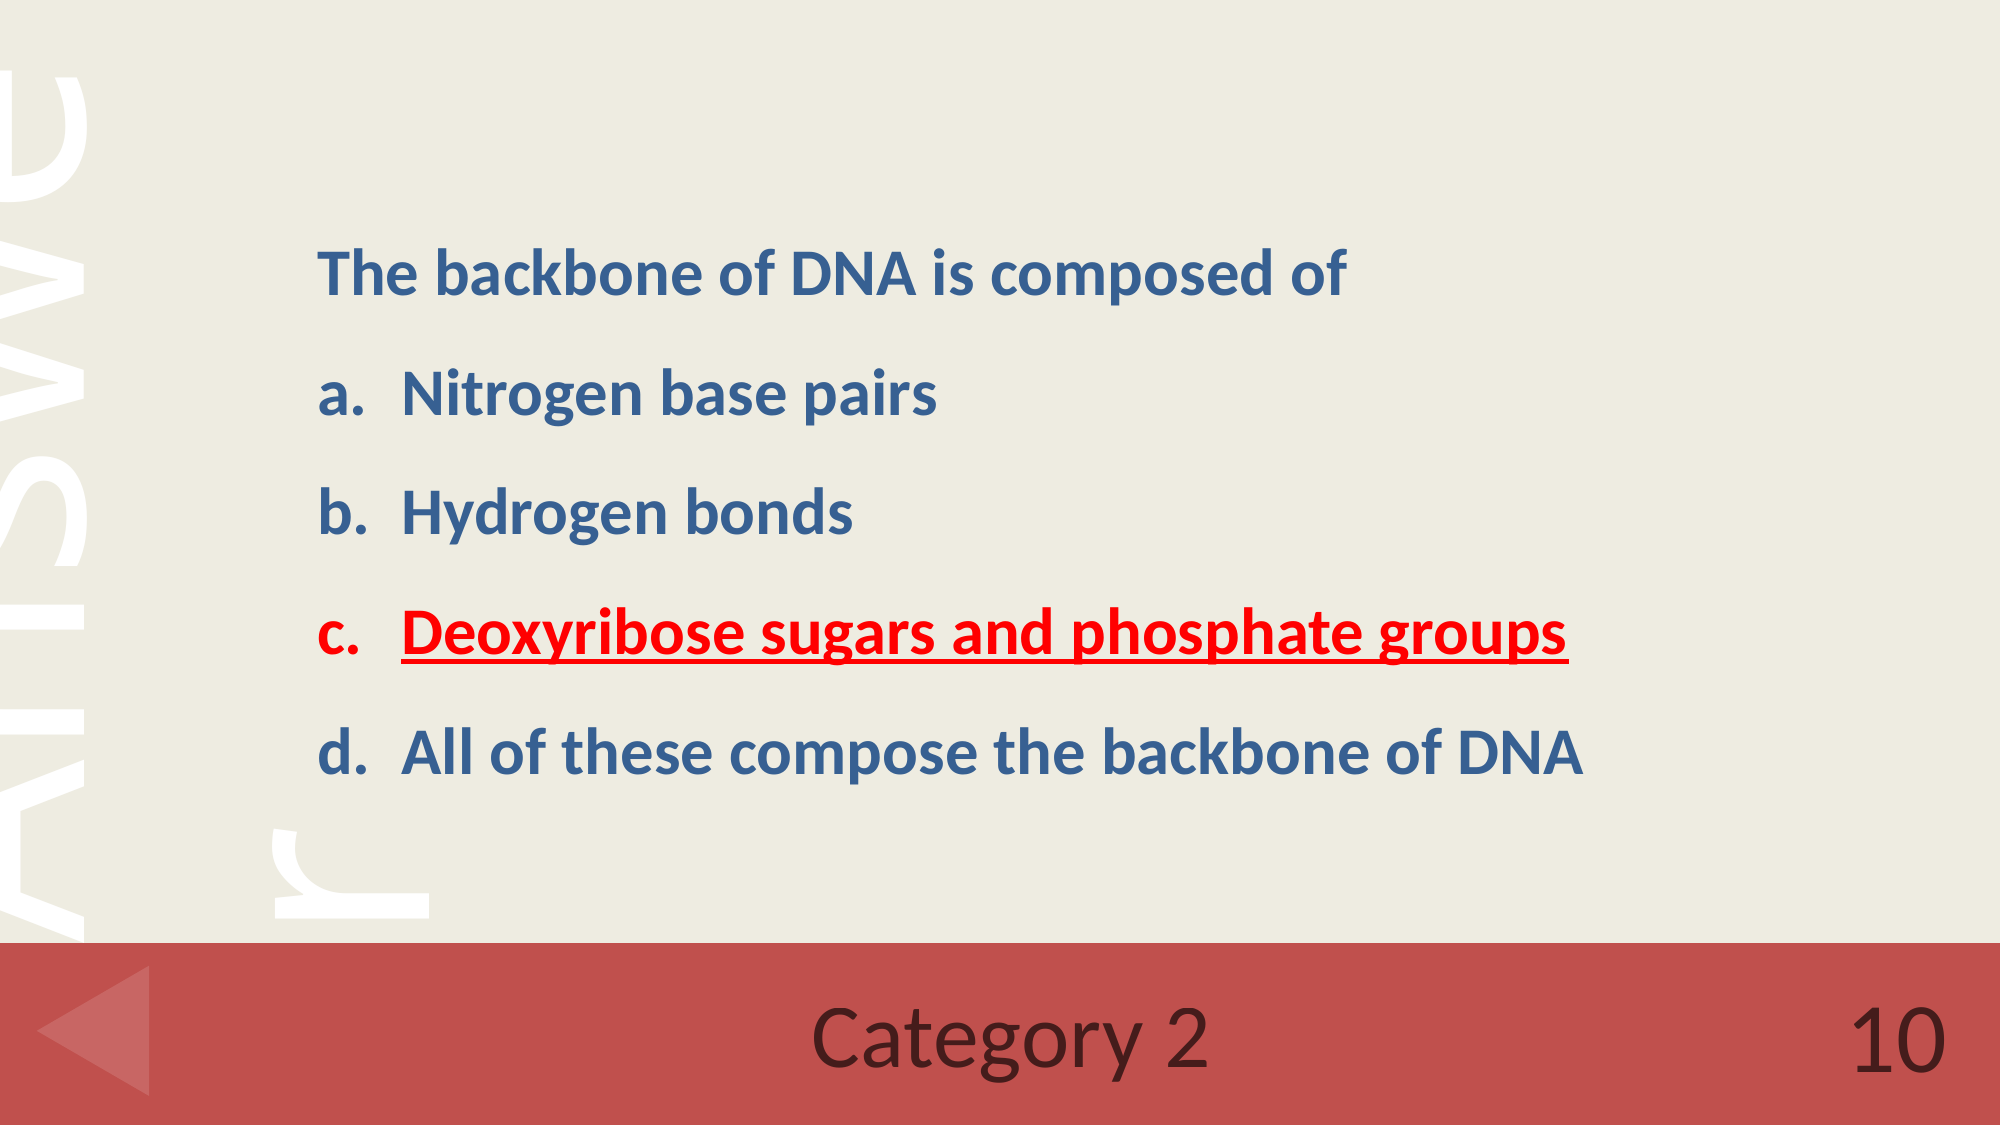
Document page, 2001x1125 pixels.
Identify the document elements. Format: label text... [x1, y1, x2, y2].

list The backbone of DNA is composed of Nitrogen base pairs Hydrogen bonds Deoxyribose sugars and phosphate groups All of these compose the backbone of DNA [302, 157, 1862, 820]
title Category 2 [111, 937, 1912, 1125]
list 10 [1912, 967, 1963, 1097]
